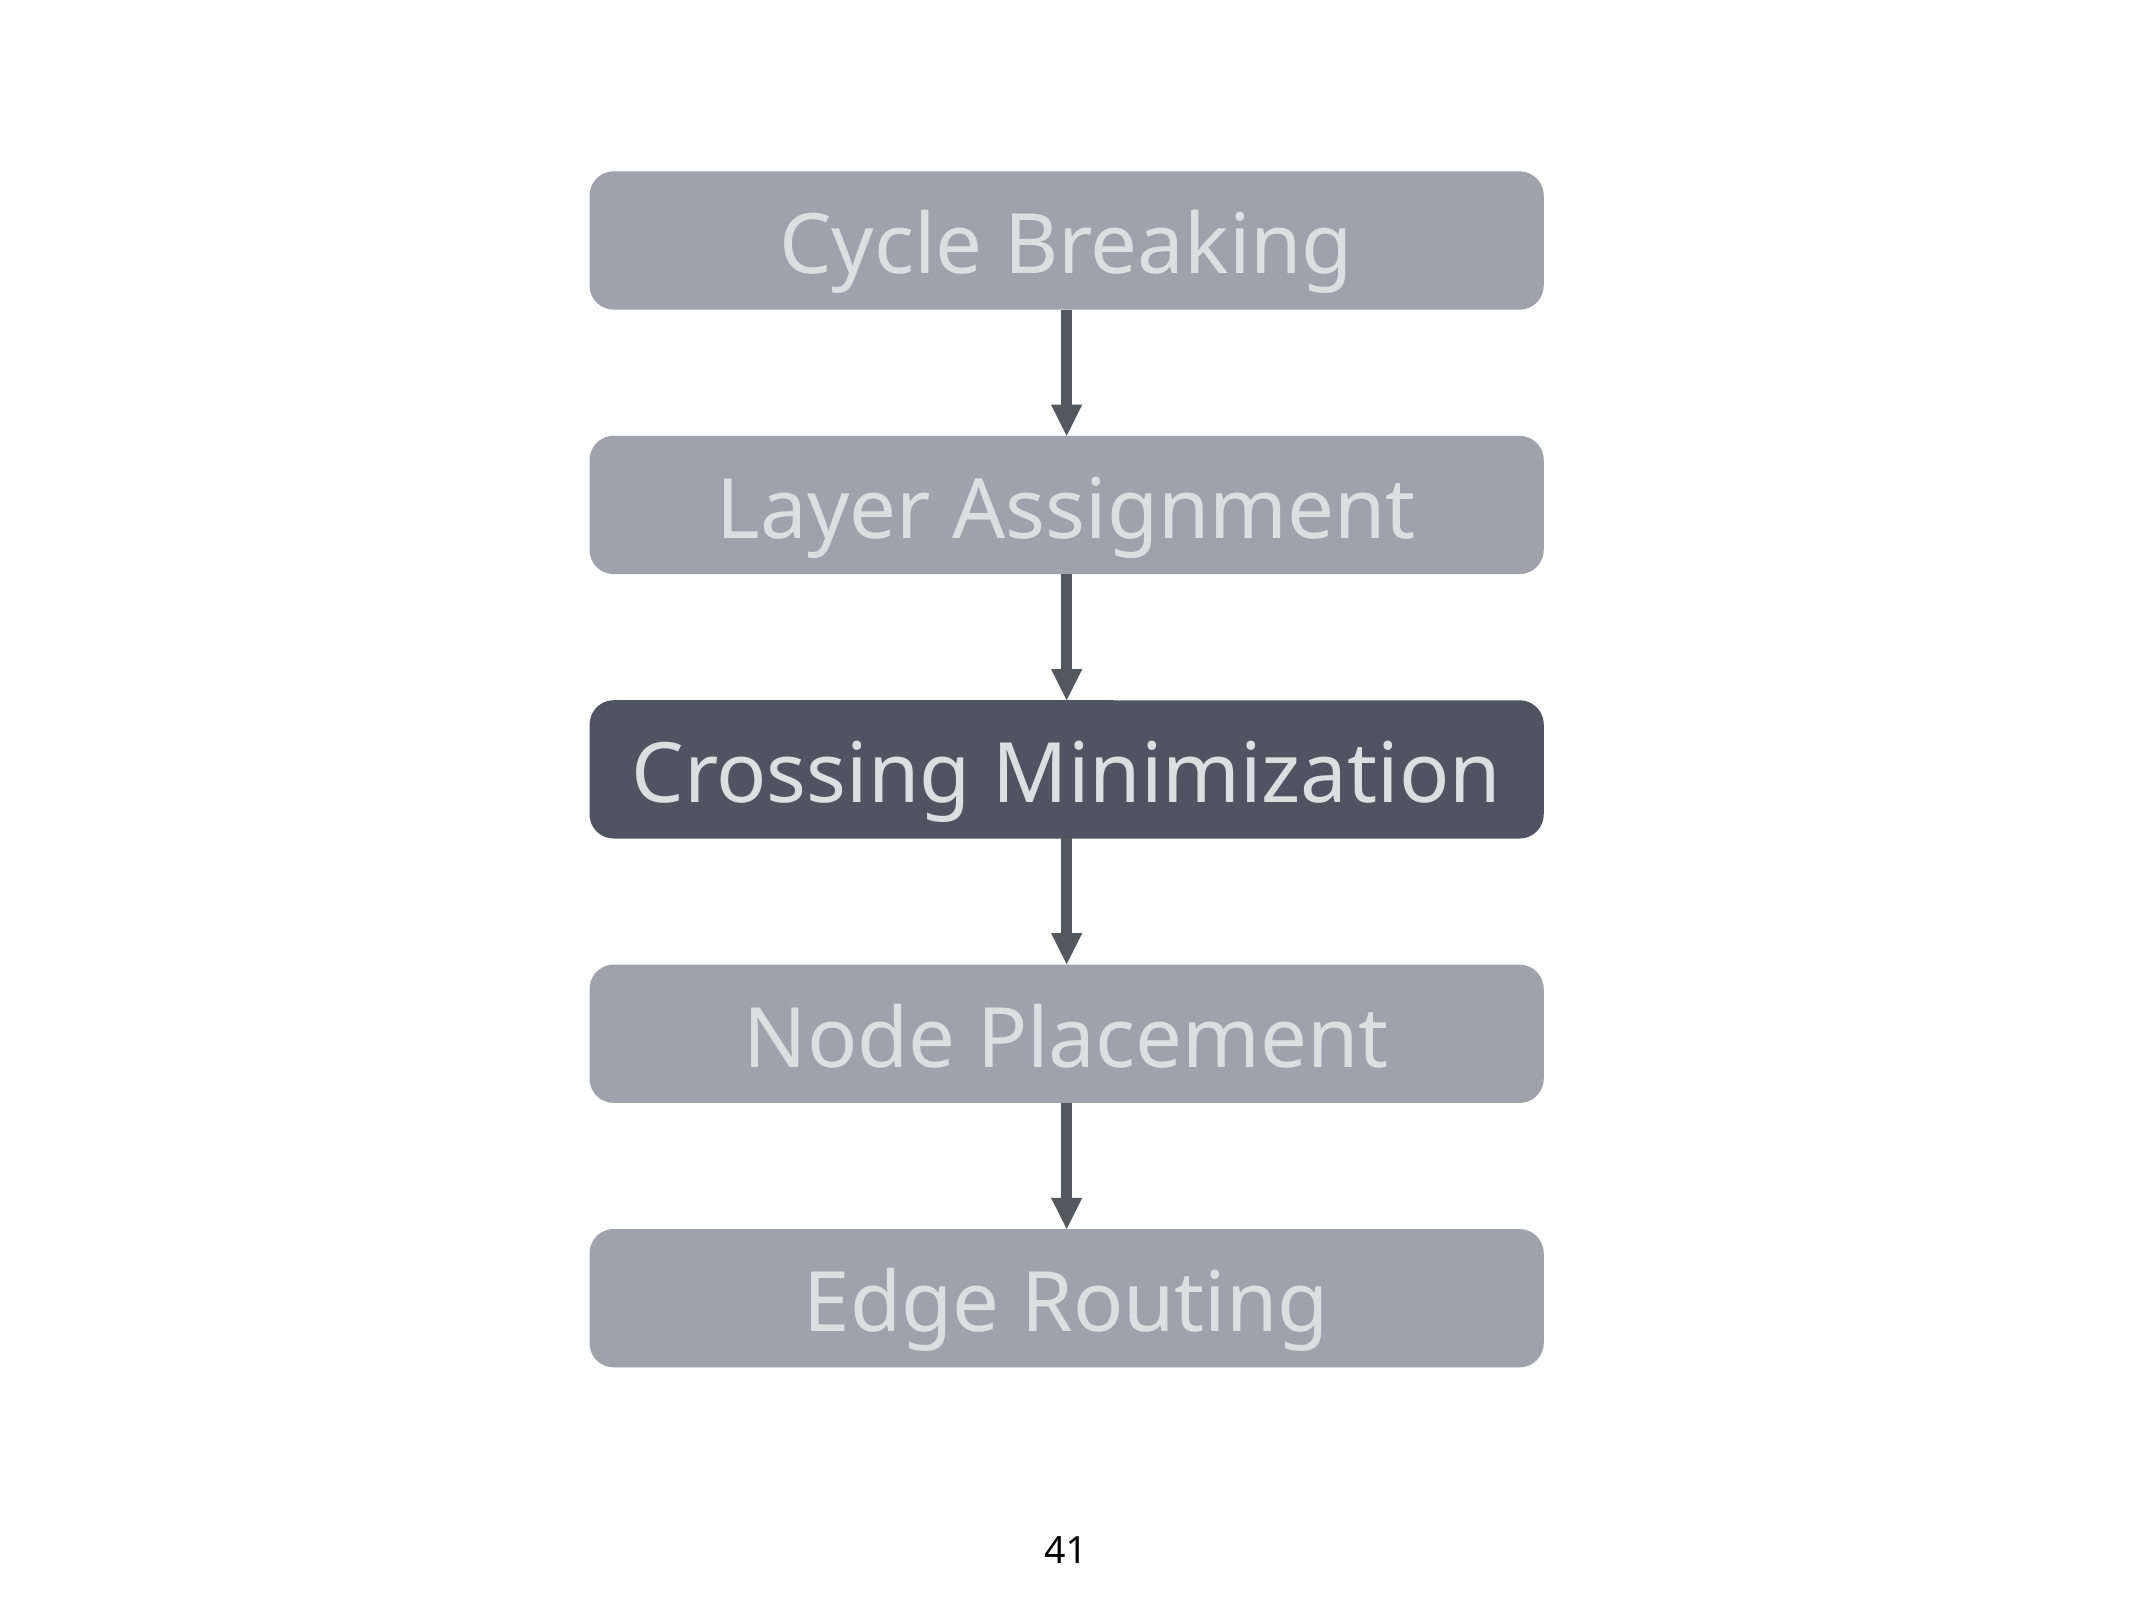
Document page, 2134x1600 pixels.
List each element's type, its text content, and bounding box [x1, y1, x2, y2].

text_box Cycle Breaking [589, 171, 1544, 310]
text_box [1060, 309, 1073, 436]
text_box Edge Routing [589, 1229, 1544, 1368]
text_box Crossing Minimization [589, 700, 1544, 839]
slide_number 41 [1034, 1517, 1097, 1581]
text_box Layer Assignment [589, 435, 1544, 575]
text_box Node Placement [589, 964, 1544, 1103]
text_box [1060, 1103, 1073, 1230]
text_box [1060, 838, 1073, 965]
text_box [1060, 574, 1073, 701]
